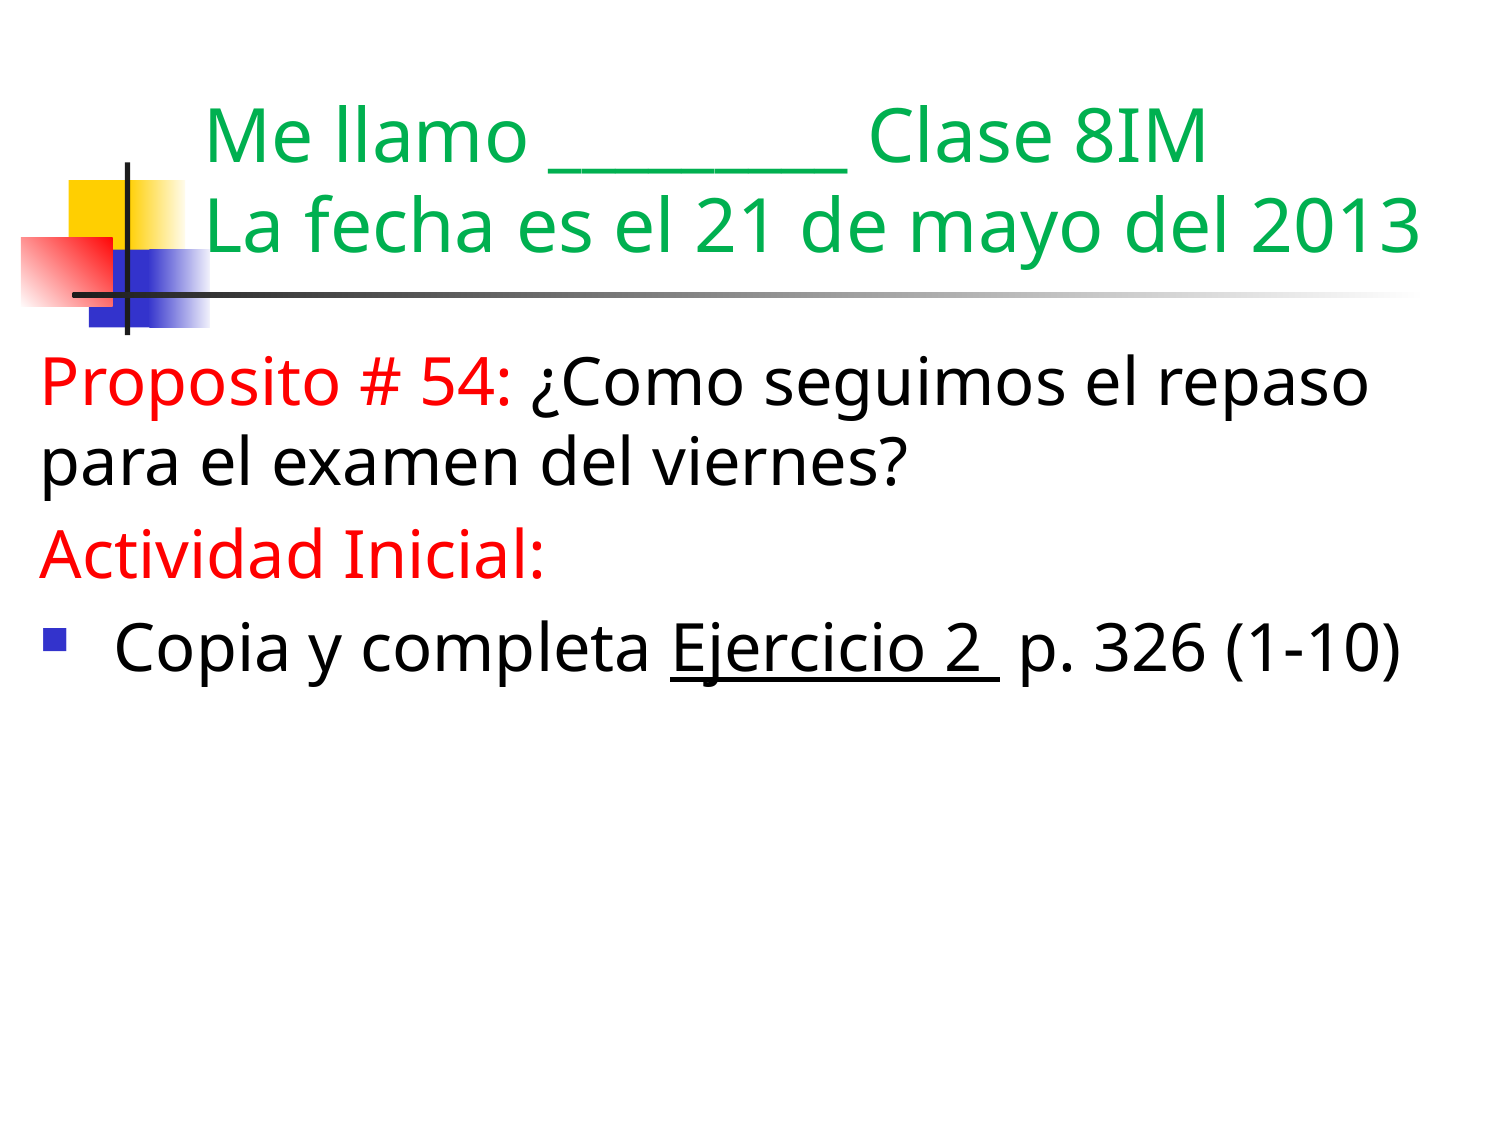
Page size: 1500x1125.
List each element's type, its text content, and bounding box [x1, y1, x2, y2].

title Me llamo _________ Clase 8IM La fecha es el 21 de mayo del 2013 [188, 35, 1468, 275]
list Proposito # 54: ¿Como seguimos el repaso para el examen del viernes? Actividad Inicial: Copia y completa Ejercicio 2 p. 326 (1-10) [24, 331, 1475, 1006]
